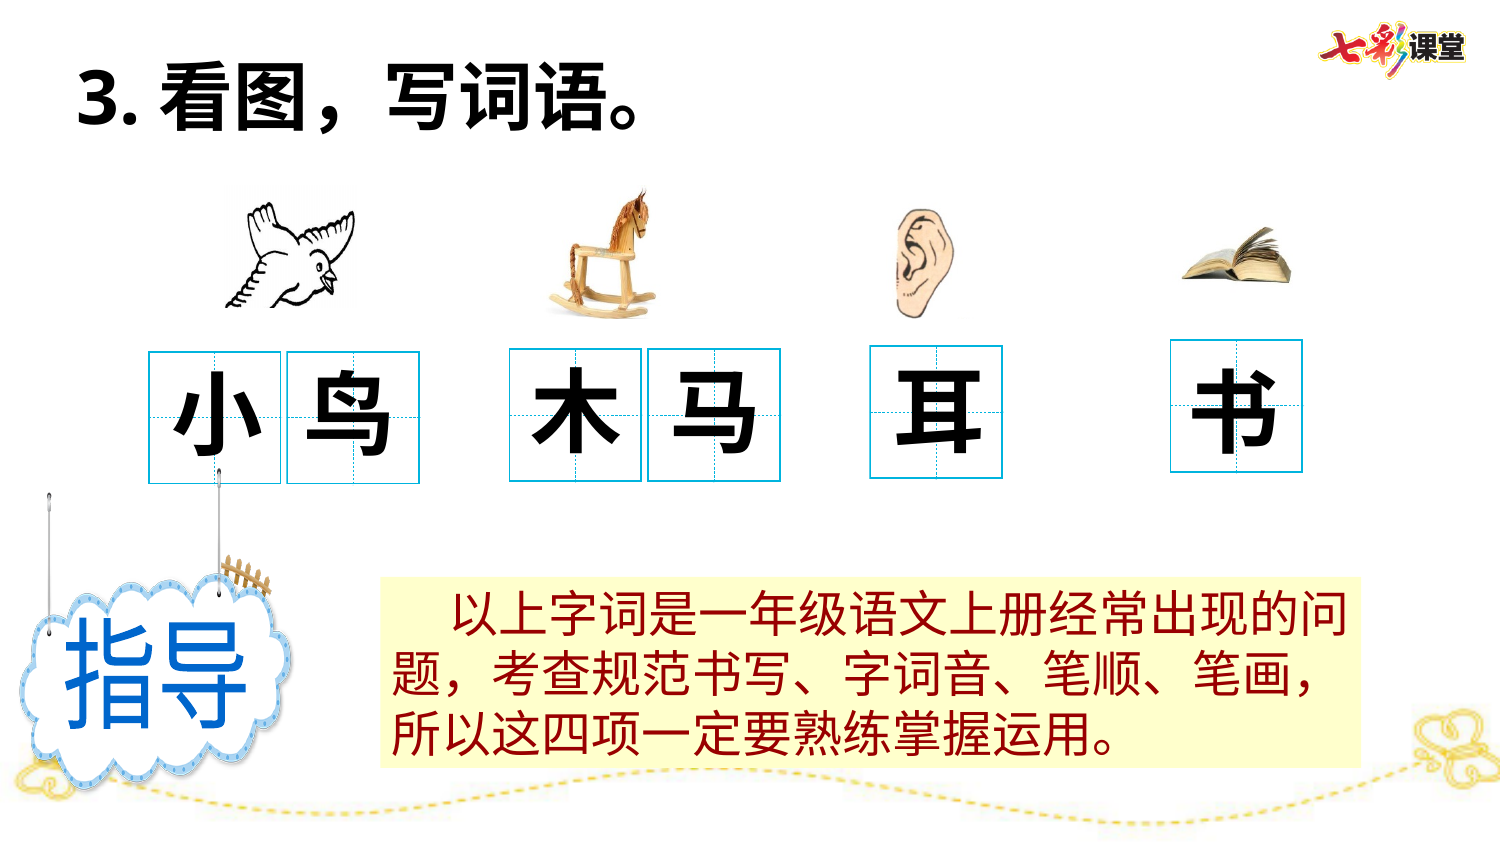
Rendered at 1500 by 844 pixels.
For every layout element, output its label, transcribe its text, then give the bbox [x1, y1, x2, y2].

text_box 3.看图，写词语。 [65, 43, 696, 146]
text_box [147, 338, 1306, 487]
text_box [17, 468, 296, 797]
picture [0, 0, 1500, 844]
text_box 以上字词是一年级语文上册经常出现的问题，考查规范书写、字词音、笔顺、笔画，所以这四项一定要熟练掌握运用。 [380, 576, 1362, 768]
